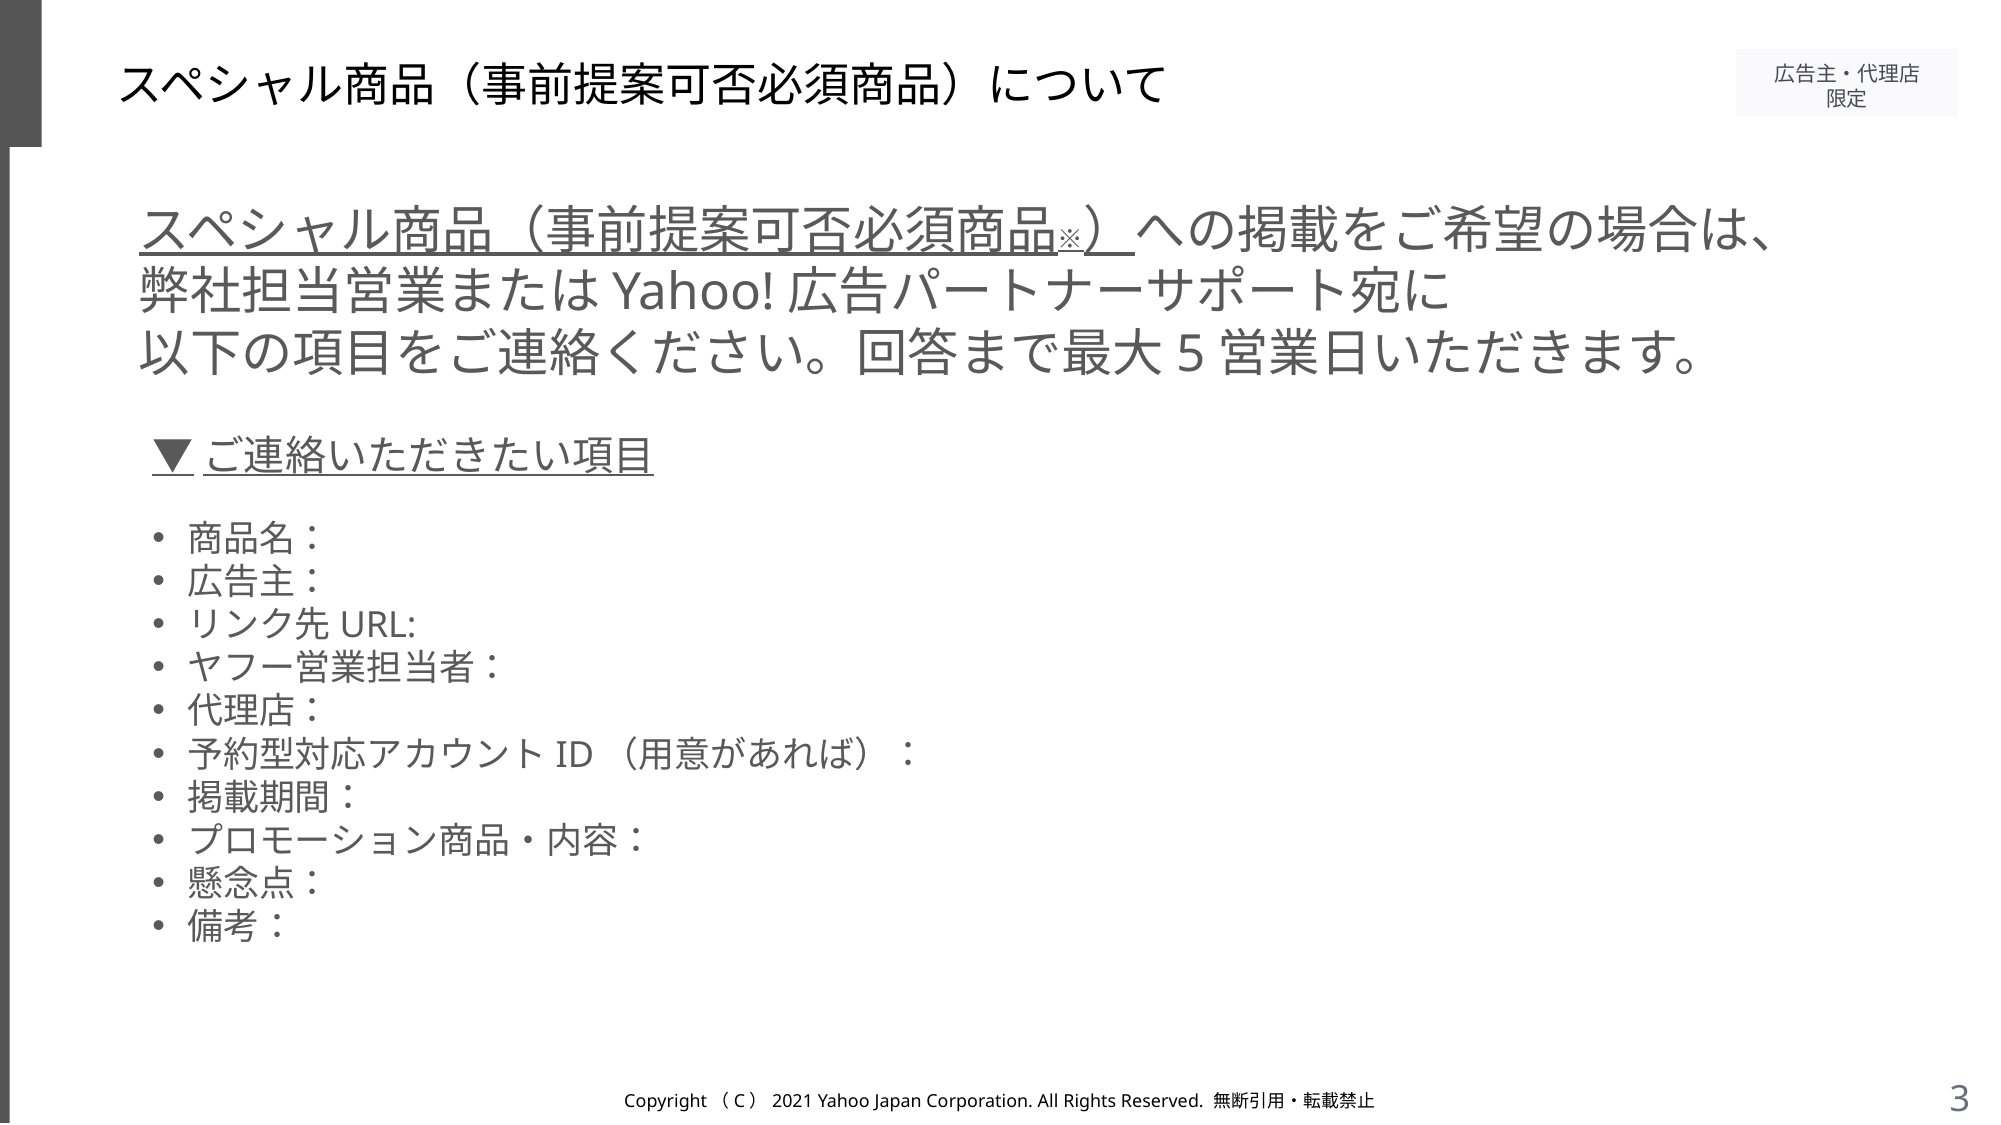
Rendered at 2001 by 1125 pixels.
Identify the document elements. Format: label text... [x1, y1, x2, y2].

text_box スペシャル商品（事前提案可否必須商品※）への掲載をご希望の場合は、 弊社担当営業またはYahoo!広告パートナーサポート宛に 以下の項目をご連絡ください。回答まで最大5営業日いただきます。 [120, 187, 1982, 453]
title スペシャル商品（事前提案可否必須商品）について [101, 47, 1715, 119]
text_box ▼ご連絡いただきたい項目 商品名： 広告主： リンク先URL: ヤフー営業担当者： 代理店： 予約型対応アカウントID（用意があれば）： 掲載期間： プロモーション商品・内容： 懸念点： 備考： [137, 422, 1897, 1041]
footer Copyright（C）2021 Yahoo Japan Corporation. All Rights Reserved. 無断引用・転載禁止 [563, 1070, 1437, 1125]
